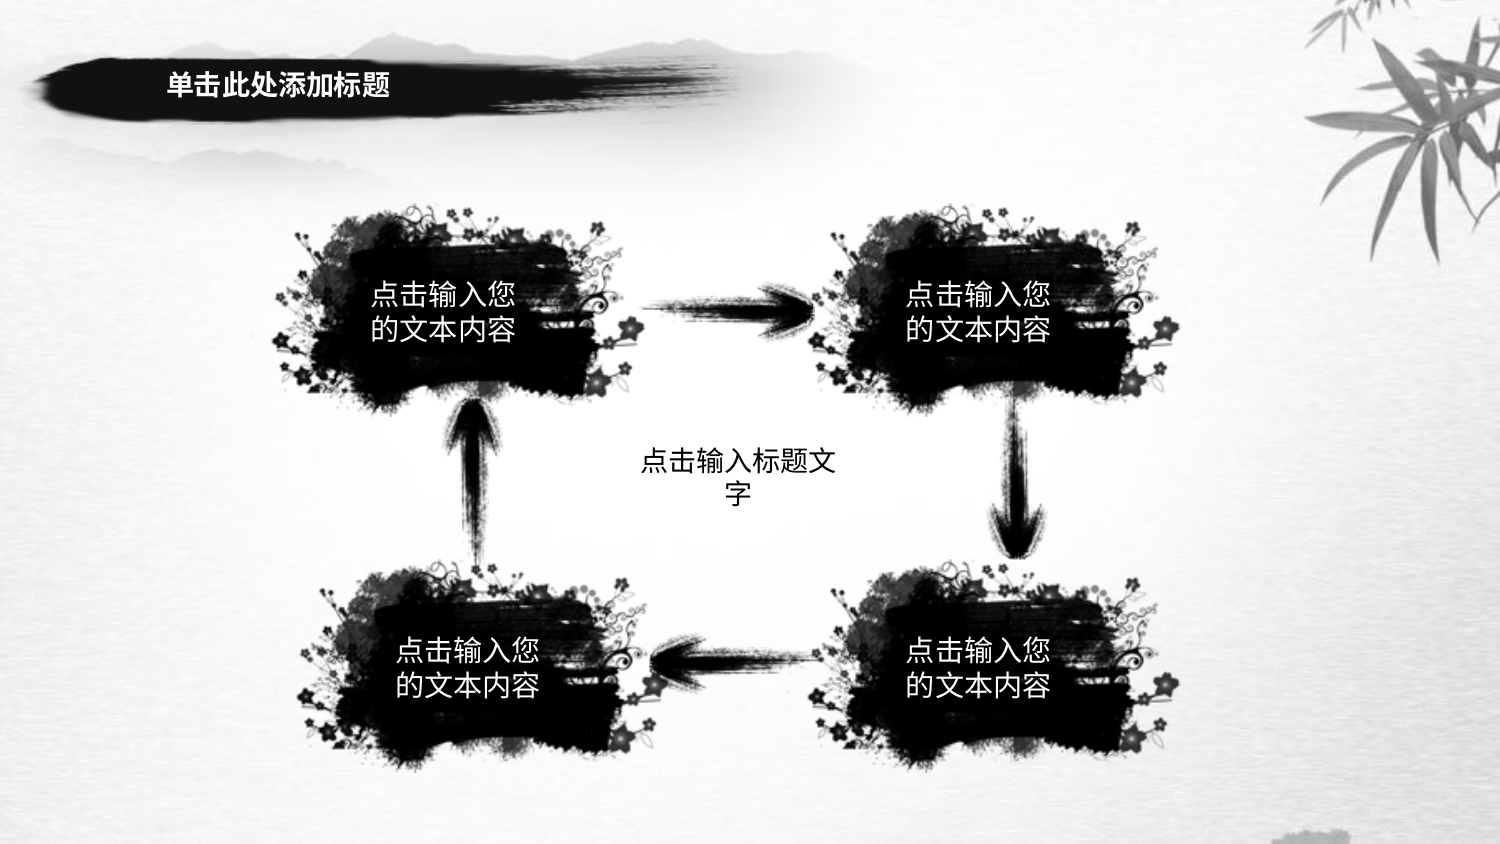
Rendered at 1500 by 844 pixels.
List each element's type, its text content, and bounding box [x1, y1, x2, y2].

text_box 点击输入标题文字 [615, 435, 862, 518]
picture [0, 0, 1500, 844]
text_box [785, 559, 1182, 773]
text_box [275, 559, 671, 773]
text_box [785, 203, 1182, 417]
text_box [0, 16, 815, 134]
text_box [250, 203, 647, 417]
